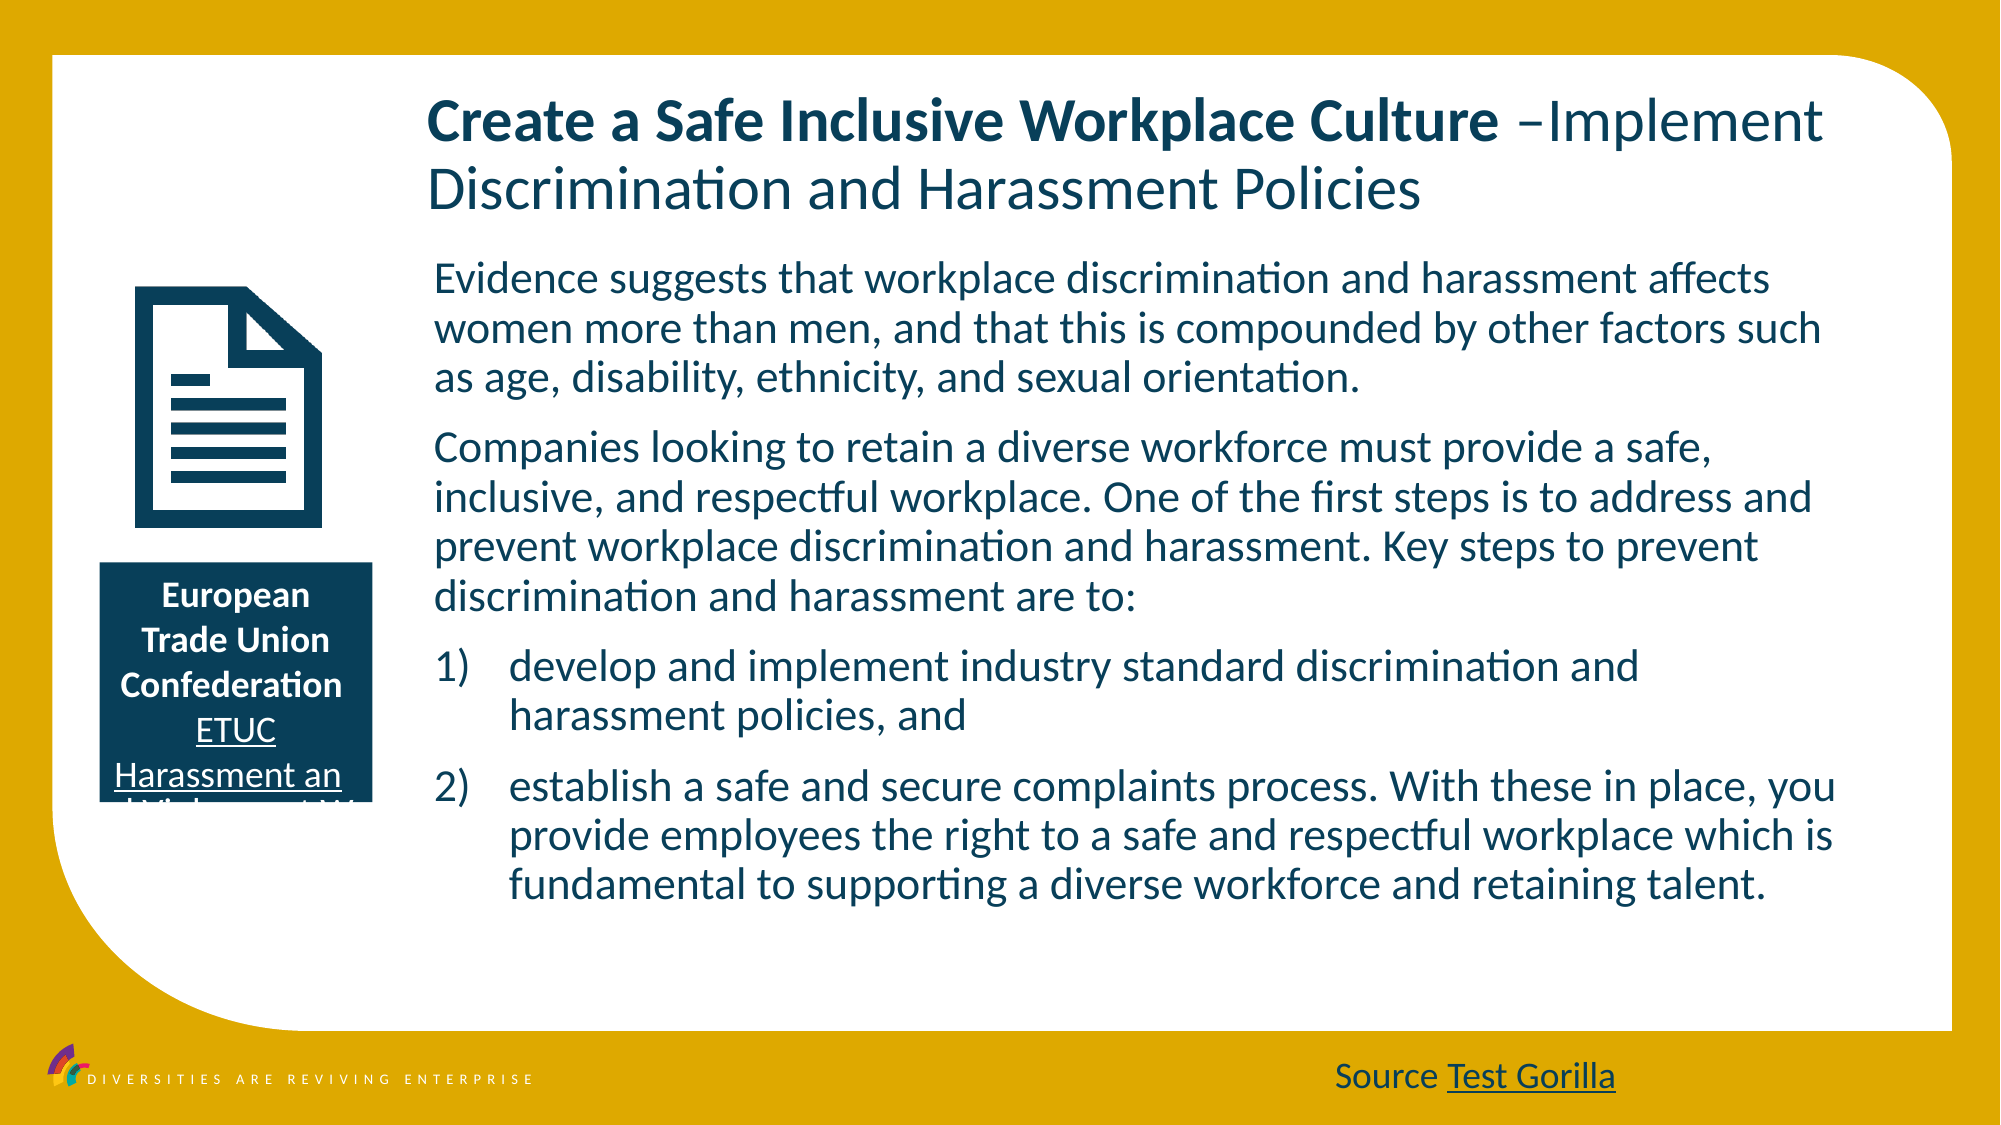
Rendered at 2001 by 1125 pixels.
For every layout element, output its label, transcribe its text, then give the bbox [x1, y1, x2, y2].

text_box European Trade Union Confederation ETUC Harassment and Violence at Work – a Guide for Businesses [99, 562, 373, 803]
text_box Source Test Gorilla [1320, 1043, 1816, 1103]
text_box Create a Safe Inclusive Workplace Culture –Implement Discrimination and Harassment Policies [412, 89, 1869, 222]
list Evidence suggests that workplace discrimination and harassment affects women more than men, and that this is compounded by other factors such as age, disability, ethnicity, and sexual orientation. Companies looking to retain a diverse workforce must provide a safe, inclusive, and respectful workplace. One of the first steps is to address and prevent workplace discrimination and harassment. Key steps to prevent discrimination and harassment are to: develop and implement industry standard discrimination and harassment policies, and establish a safe and secure complaints process. With these in place, you provide employees the right to a safe and respectful workplace which is fundamental to supporting a diverse workforce and retaining talent. [418, 246, 1876, 879]
picture [83, 262, 373, 552]
